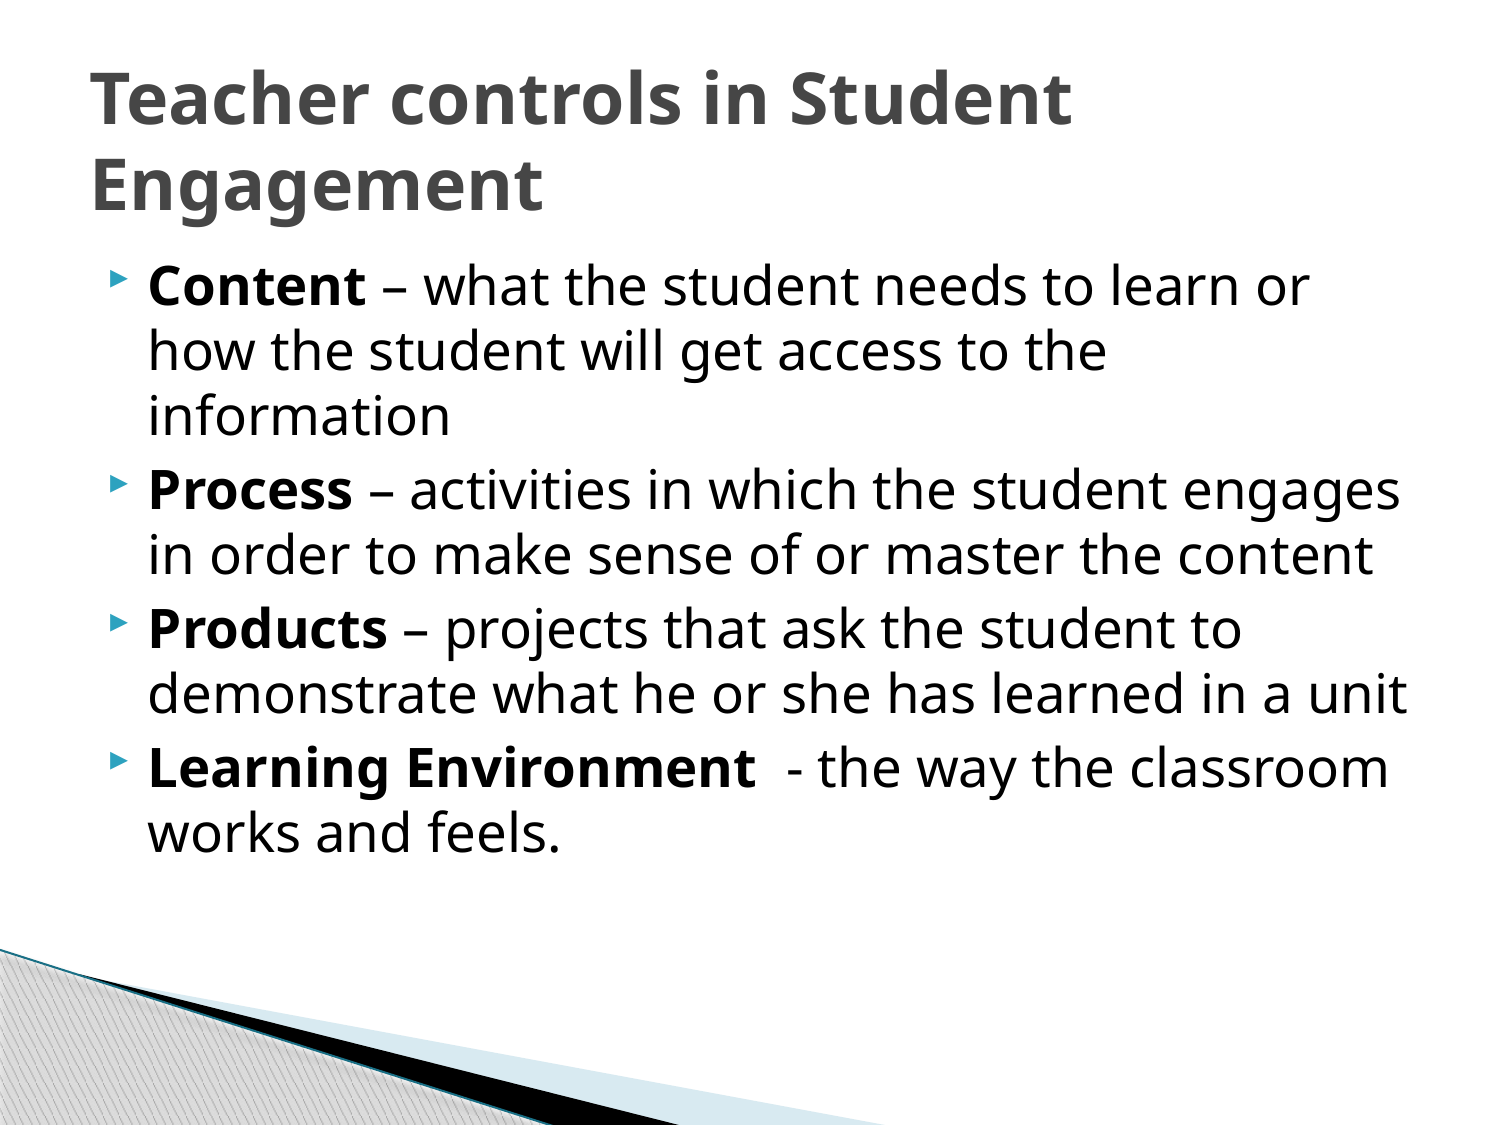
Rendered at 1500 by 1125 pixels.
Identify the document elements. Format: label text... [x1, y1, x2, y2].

title Teacher controls in Student Engagement [75, 45, 1425, 233]
list Content – what the student needs to learn or how the student will get access to the information Process – activities in which the student engages in order to make sense of or master the content Products – projects that ask the student to demonstrate what he or she has learned in a unit Learning Environment - the way the classroom works and feels. [75, 243, 1425, 986]
